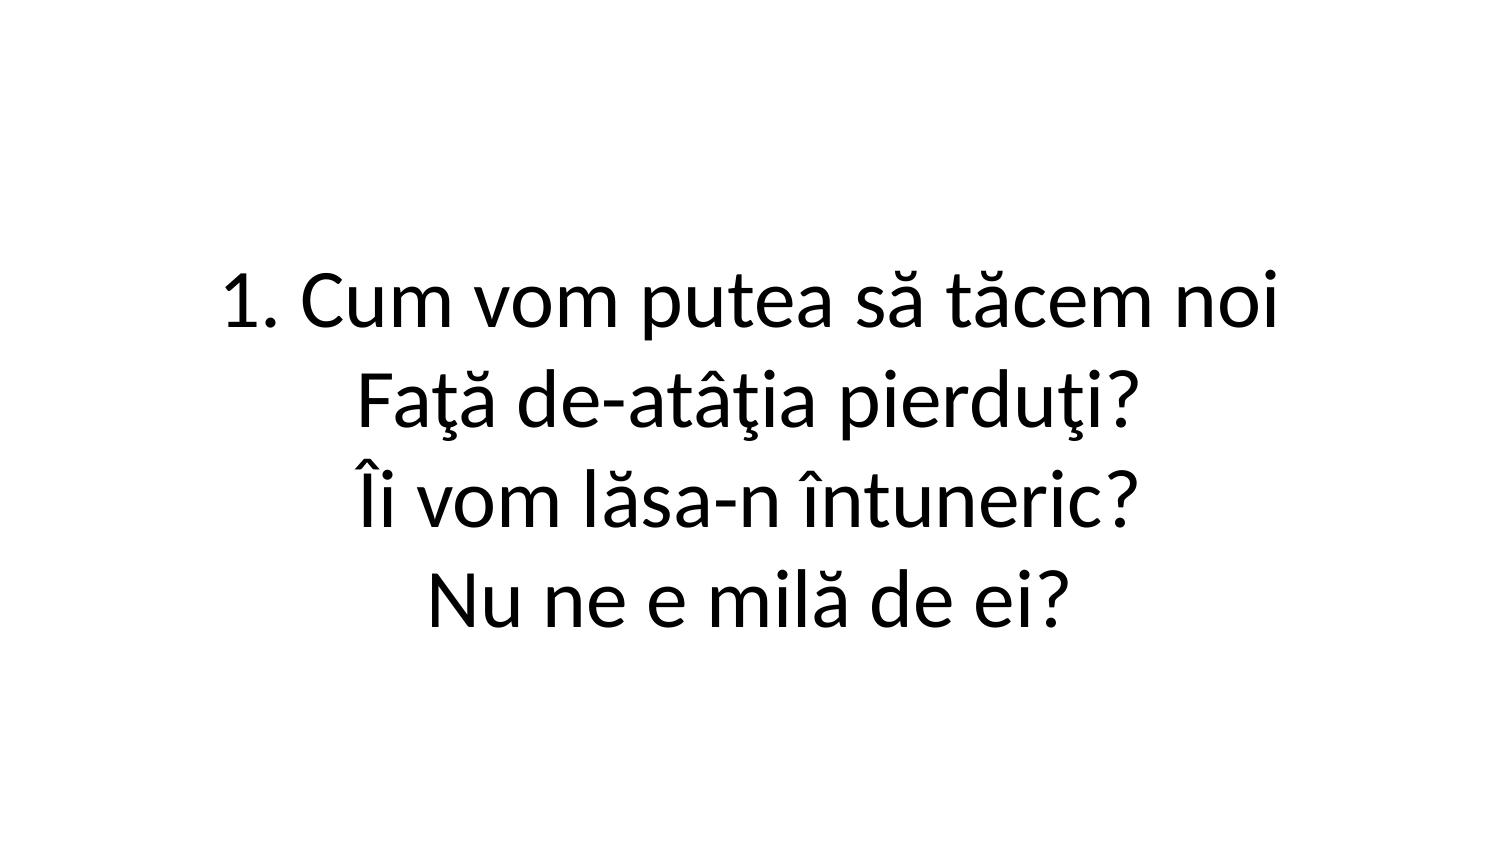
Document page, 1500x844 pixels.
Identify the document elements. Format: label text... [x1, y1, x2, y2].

text_box 1. Cum vom putea să tăcem noi Faţă de-atâţia pierduţi? Îi vom lăsa-n întuneric? Nu ne e milă de ei? [203, 192, 1297, 652]
